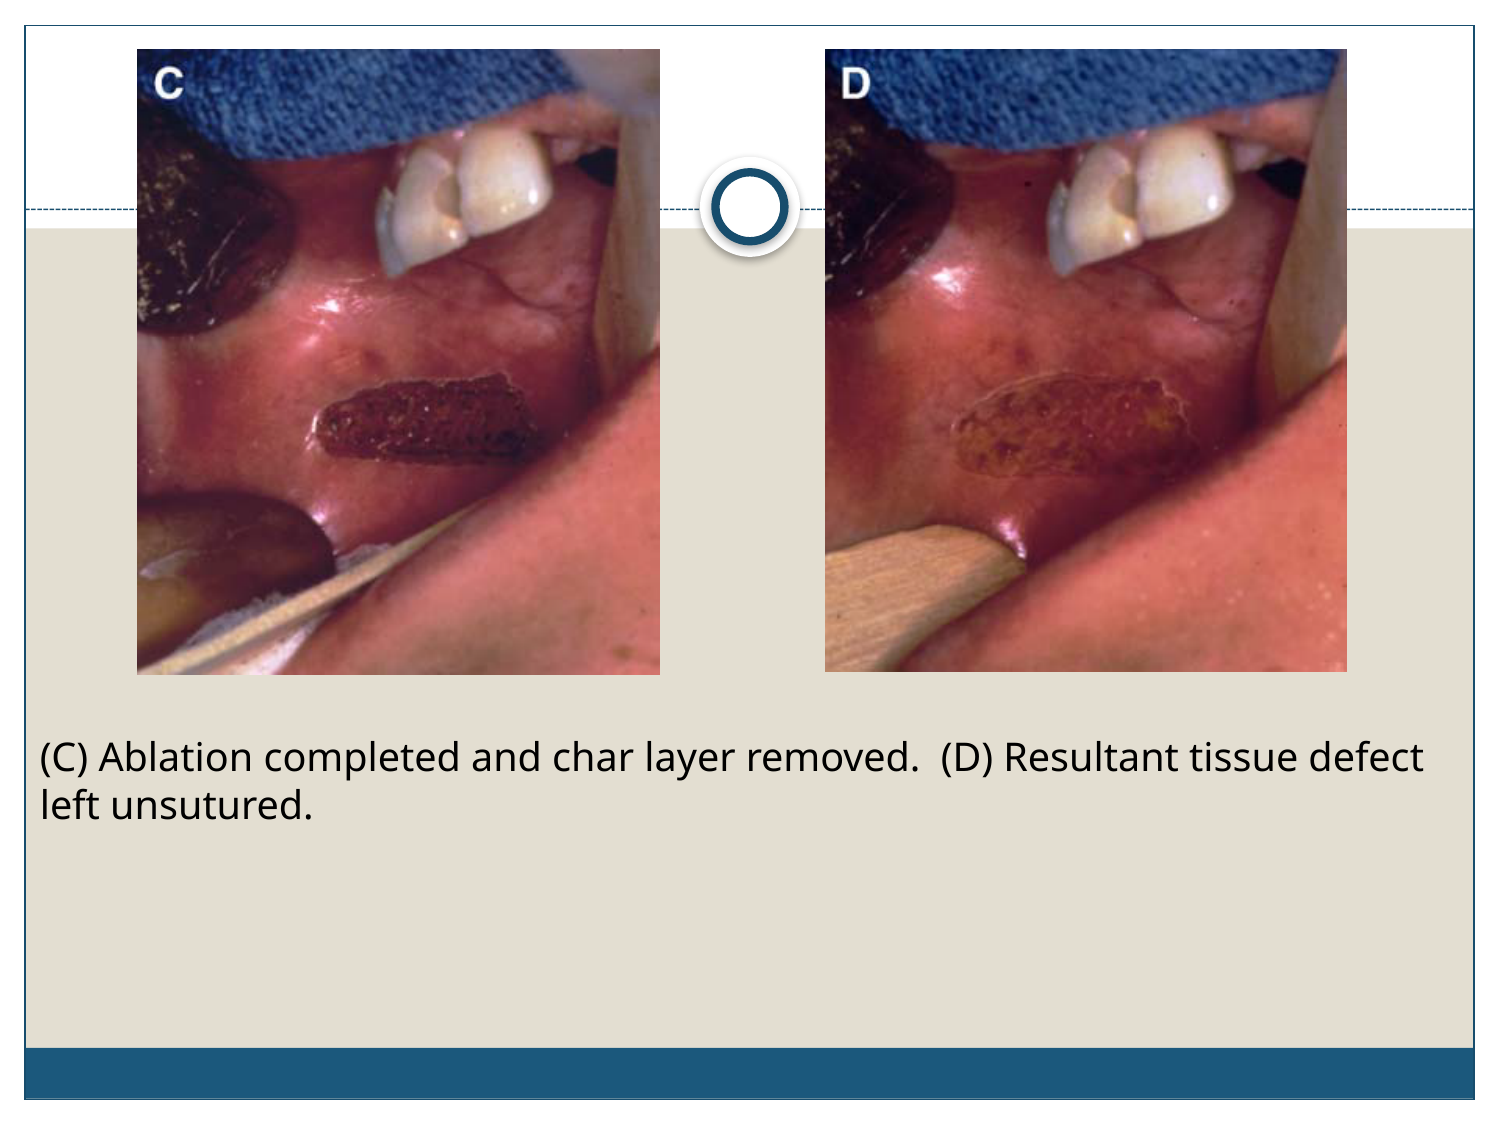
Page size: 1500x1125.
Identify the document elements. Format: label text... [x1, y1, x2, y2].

picture [824, 49, 1348, 673]
text_box (C) Ablation completed and char layer removed. (D) Resultant tissue defect left unsutured. [24, 724, 1475, 835]
picture [137, 49, 660, 676]
